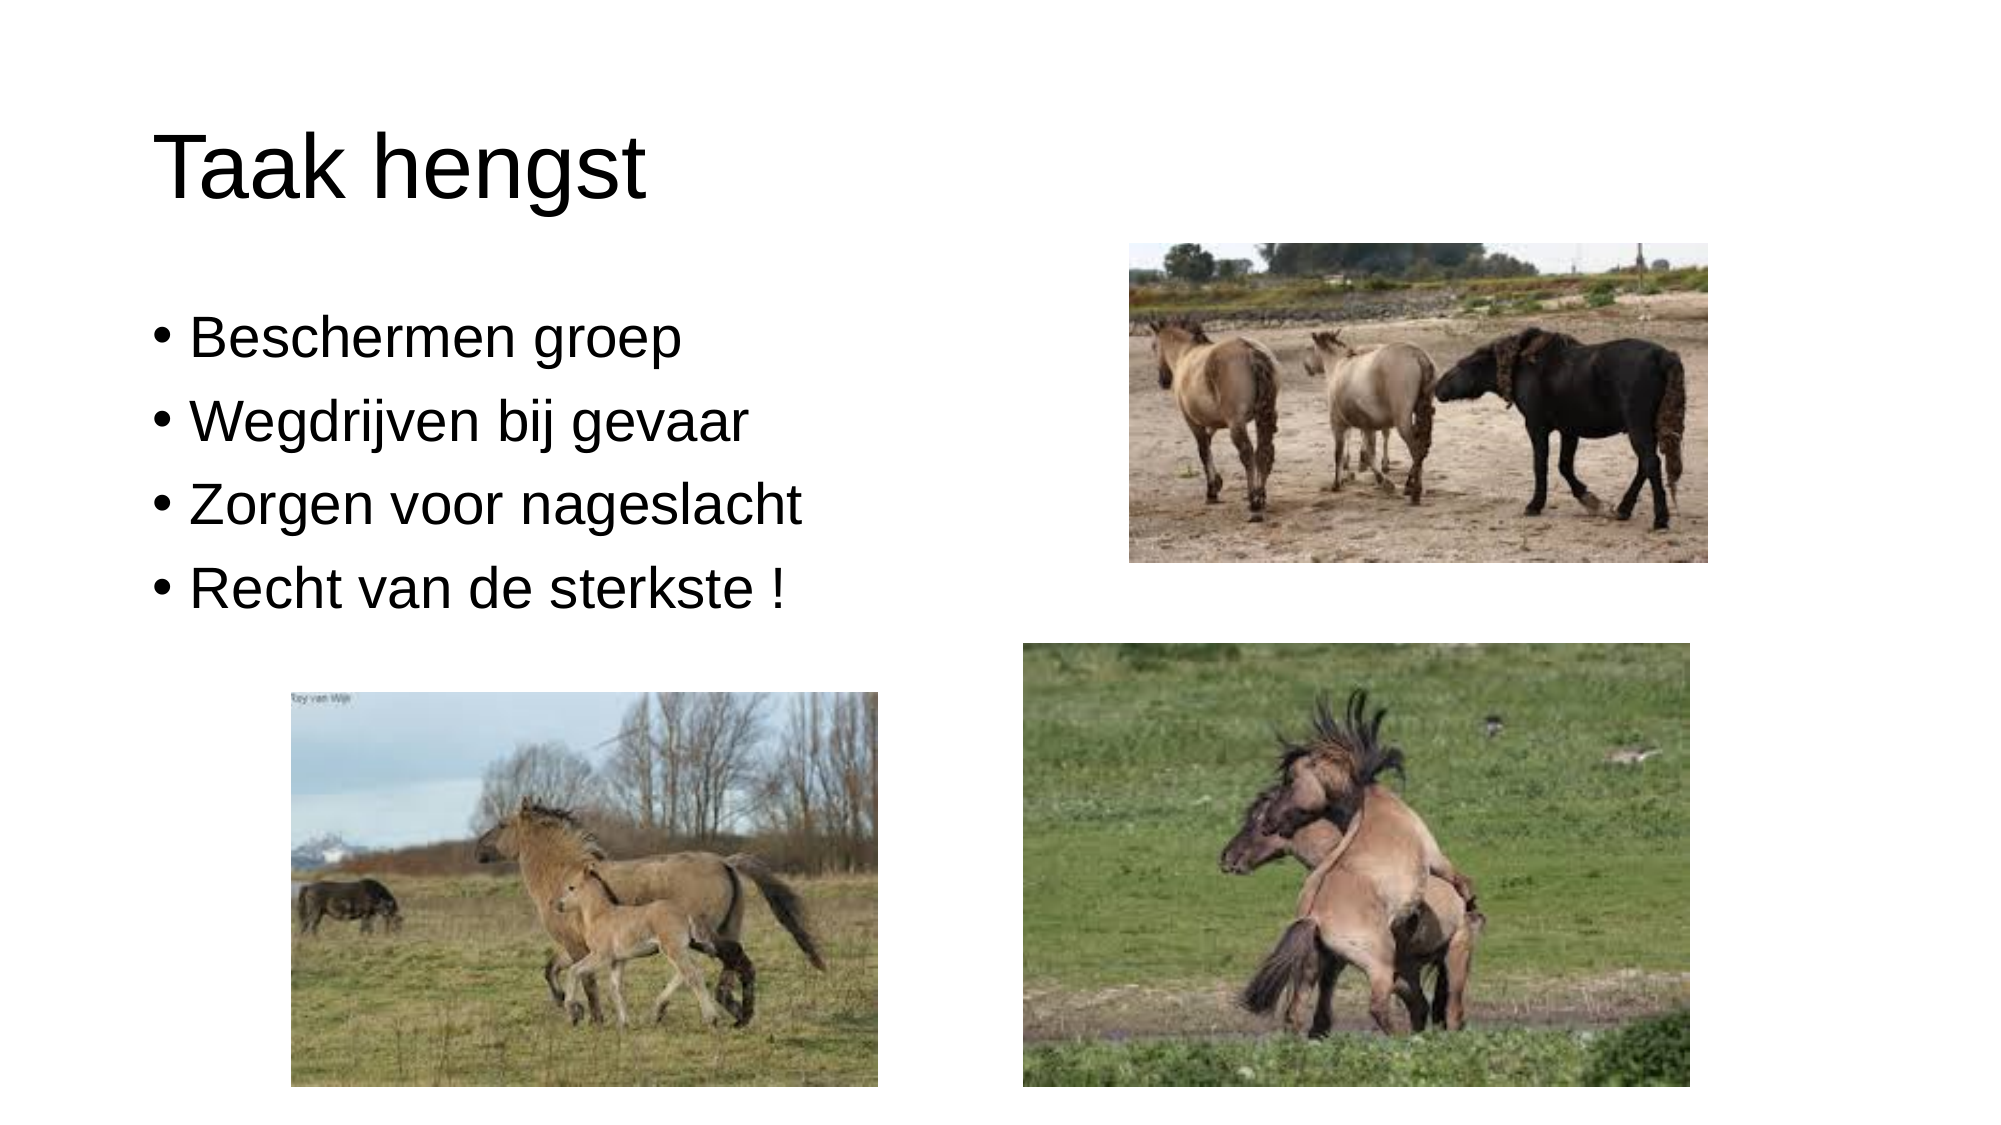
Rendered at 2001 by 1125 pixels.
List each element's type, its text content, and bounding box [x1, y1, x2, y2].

picture [1023, 643, 1690, 1087]
picture [291, 692, 878, 1087]
list Beschermen groep Wegdrijven bij gevaar Zorgen voor nageslacht Recht van de sterkste ! [137, 299, 1863, 1014]
title Taak hengst [137, 59, 1863, 278]
picture [1129, 243, 1708, 564]
